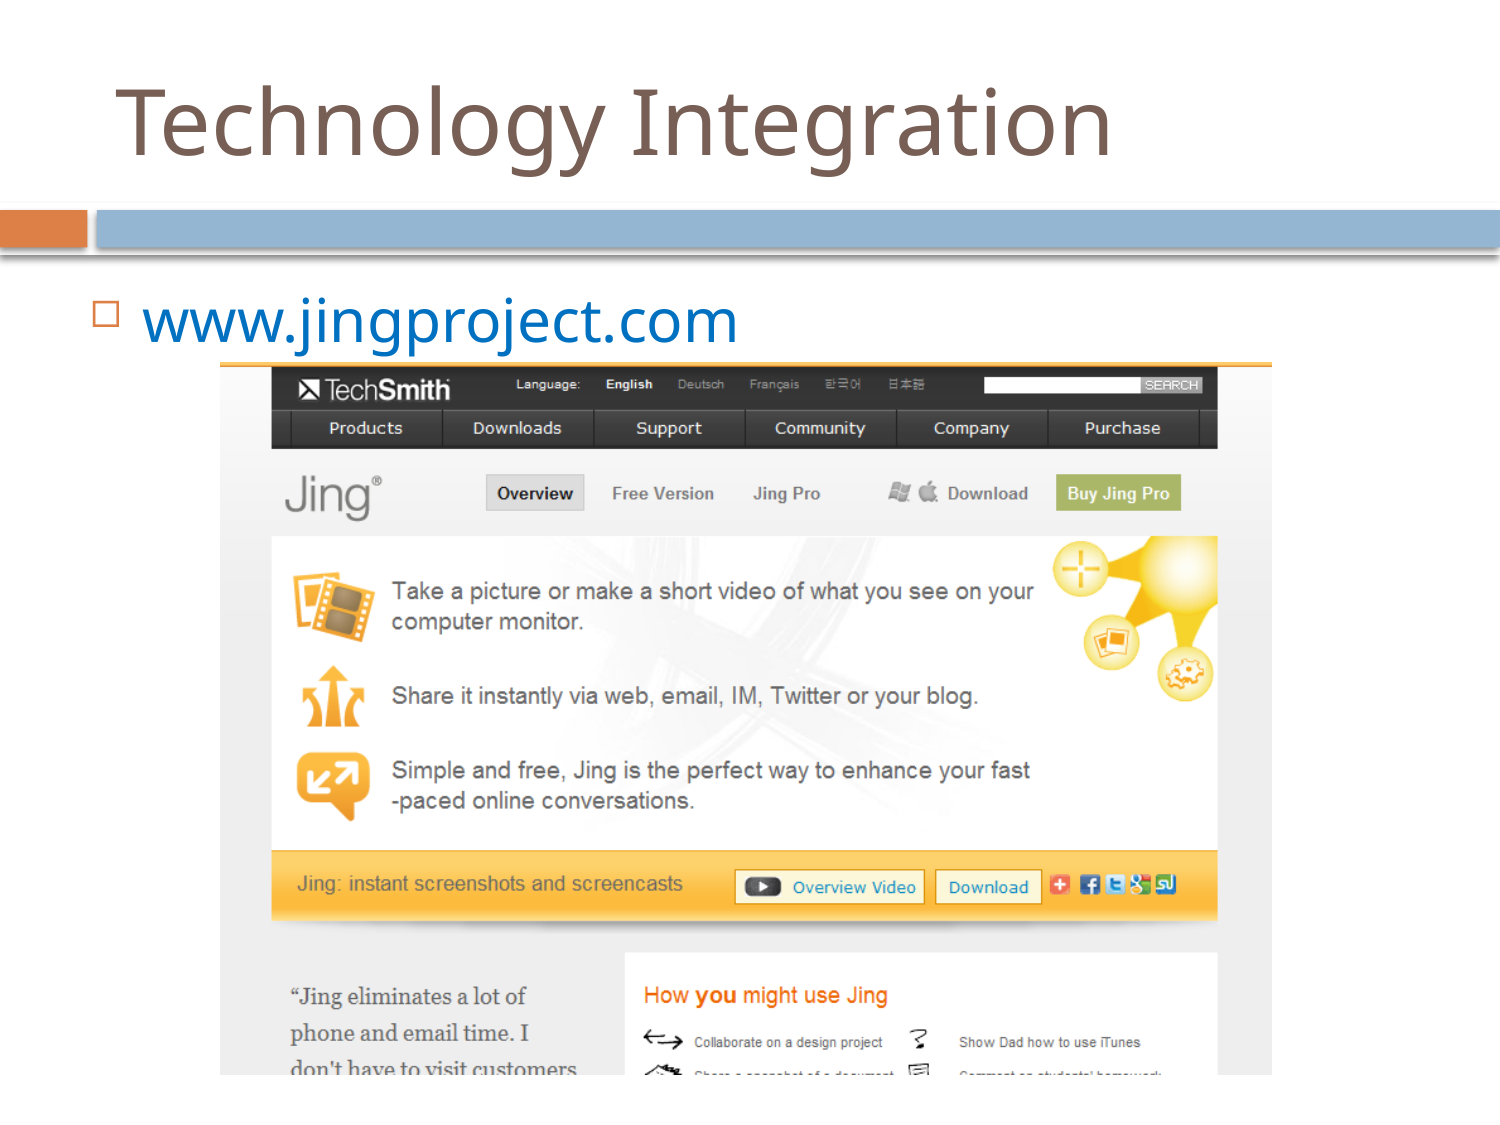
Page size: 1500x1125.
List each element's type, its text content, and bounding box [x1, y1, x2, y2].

title Technology Integration [100, 37, 1438, 200]
picture [219, 362, 1273, 1076]
list www.jingproject.com [75, 275, 1418, 438]
